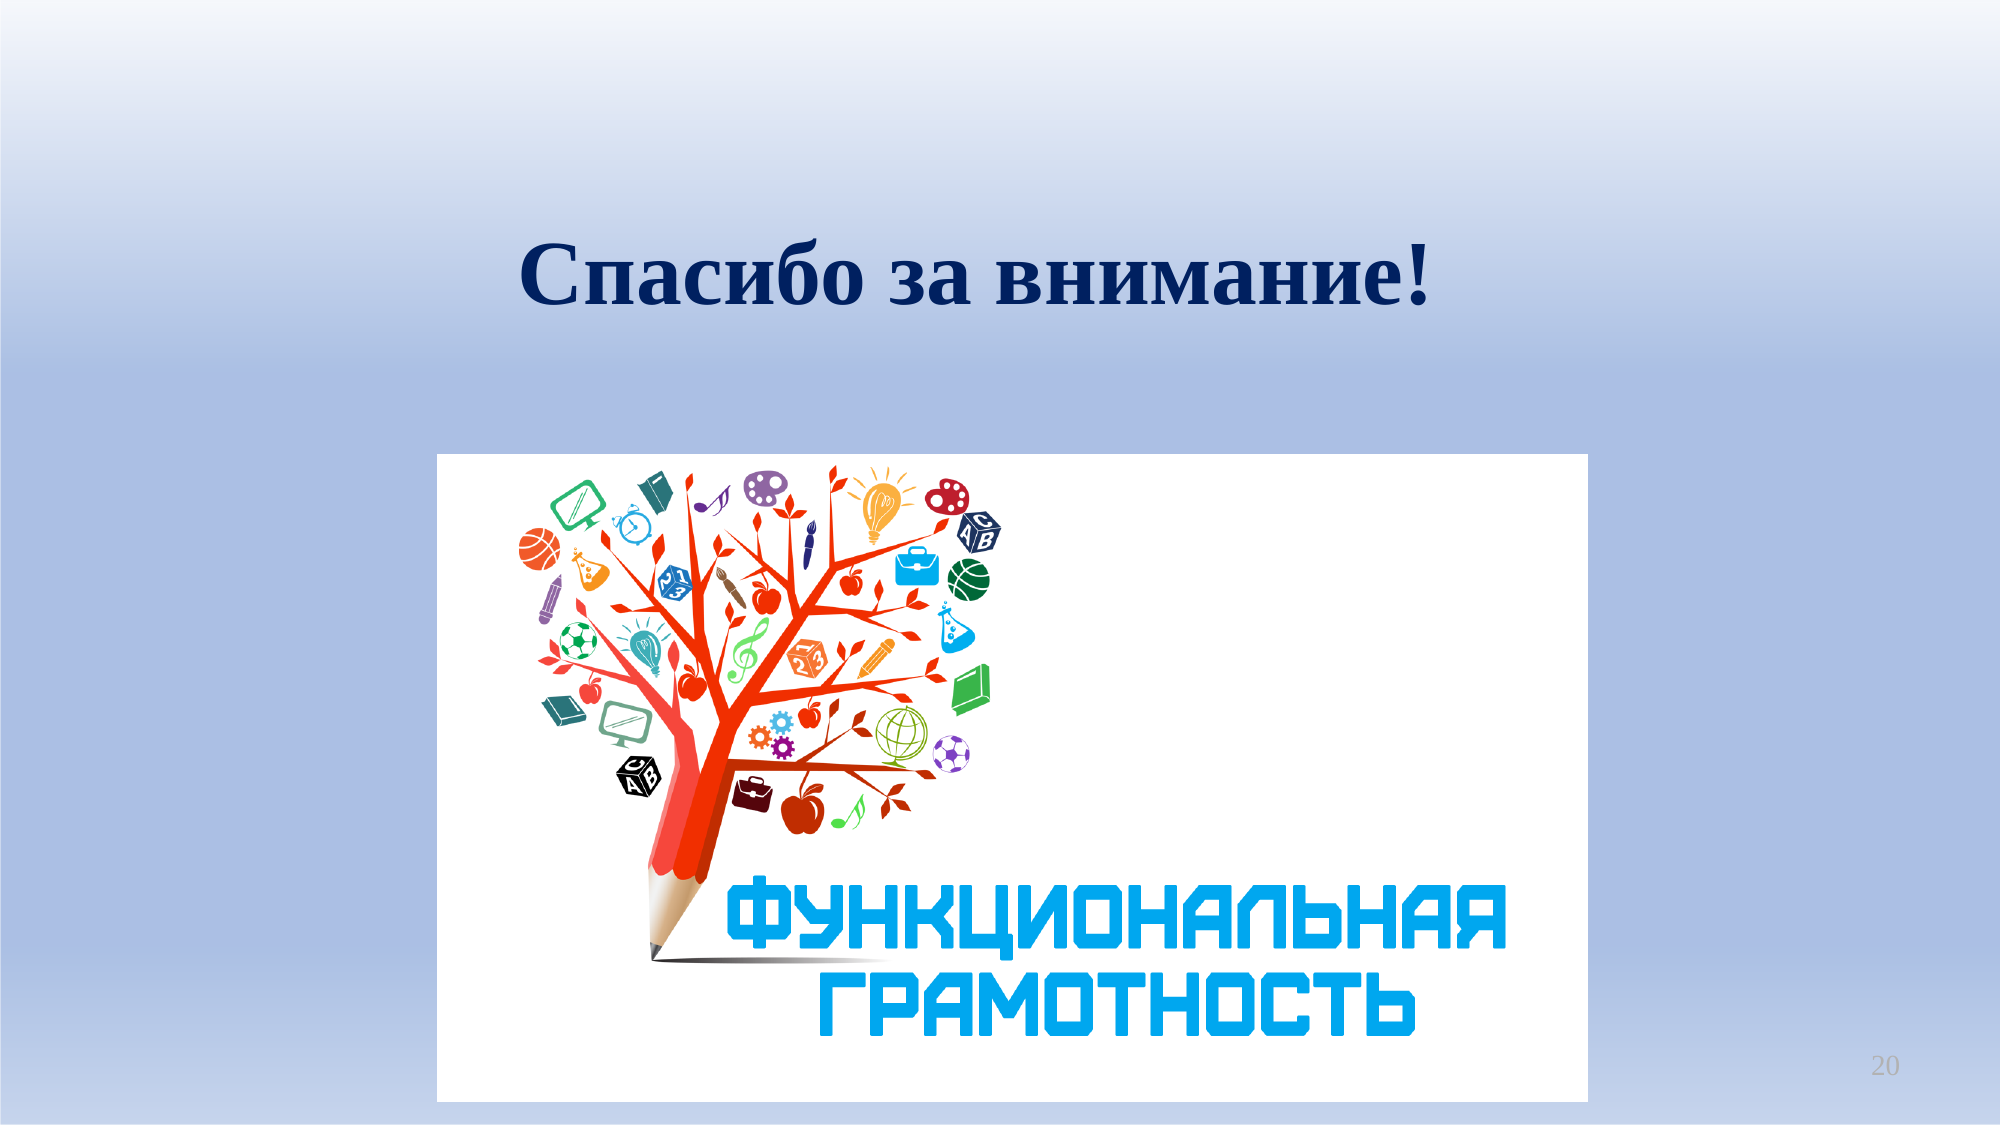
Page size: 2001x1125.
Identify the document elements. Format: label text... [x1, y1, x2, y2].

picture [0, 0, 2000, 1125]
slide_number 20 [1591, 1046, 1900, 1103]
title Спасибо за внимание! [237, 212, 1716, 324]
